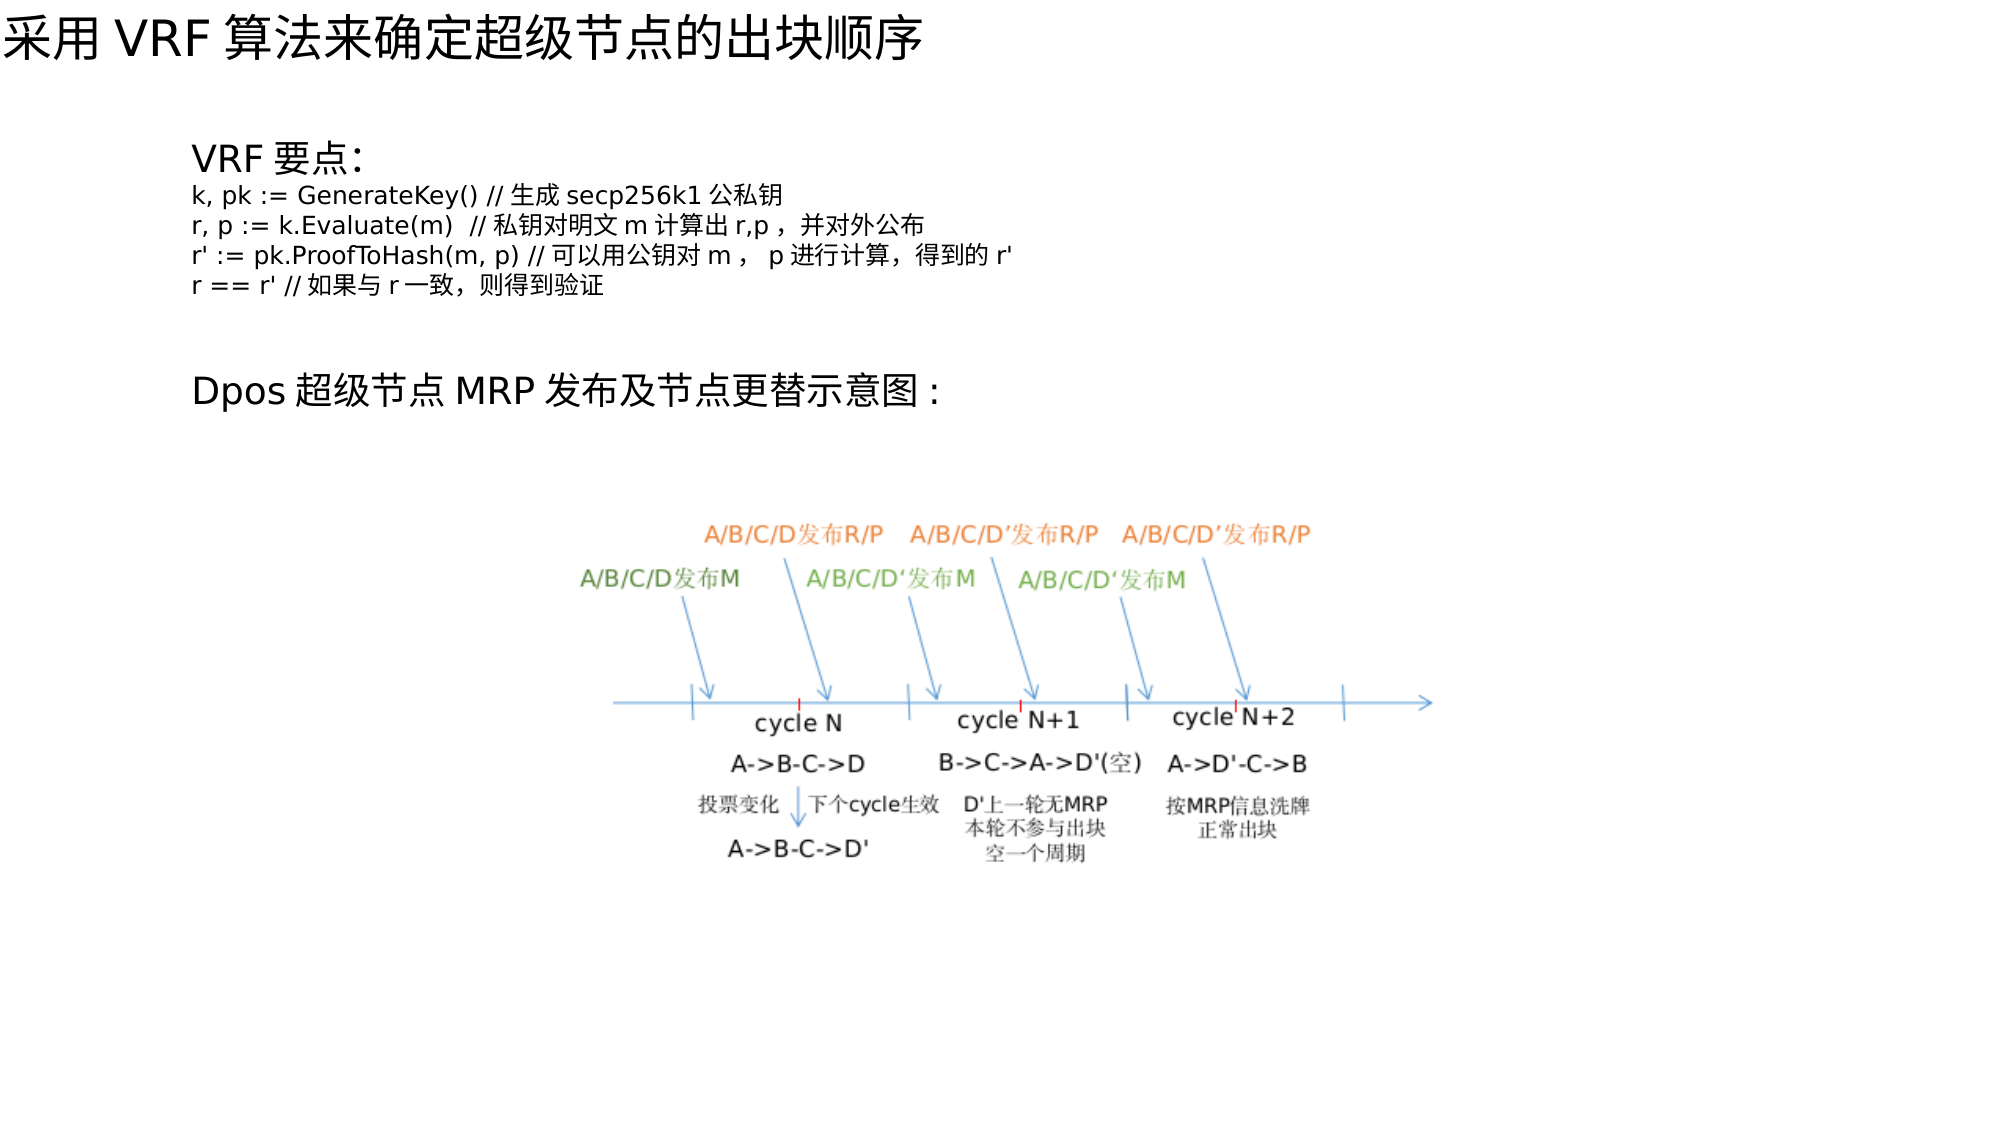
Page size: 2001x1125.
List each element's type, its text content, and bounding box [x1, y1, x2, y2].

picture [549, 491, 1460, 917]
text_box 采用VRF算法来确定超级节点的出块顺序 [0, 0, 939, 74]
text_box Dpos超级节点MRP发布及节点更替示意图: [176, 359, 1616, 420]
text_box VRF要点： k, pk := GenerateKey() //生成secp256k1公私钥 r, p := k.Evaluate(m) //私钥对明文m计算出r,p，并对外公布 r' := pk.ProofToHash(m, p) //可以用公钥对m，p进行计算，得到的r' r == r' //如果与r一致，则得到验证 [176, 127, 1679, 307]
